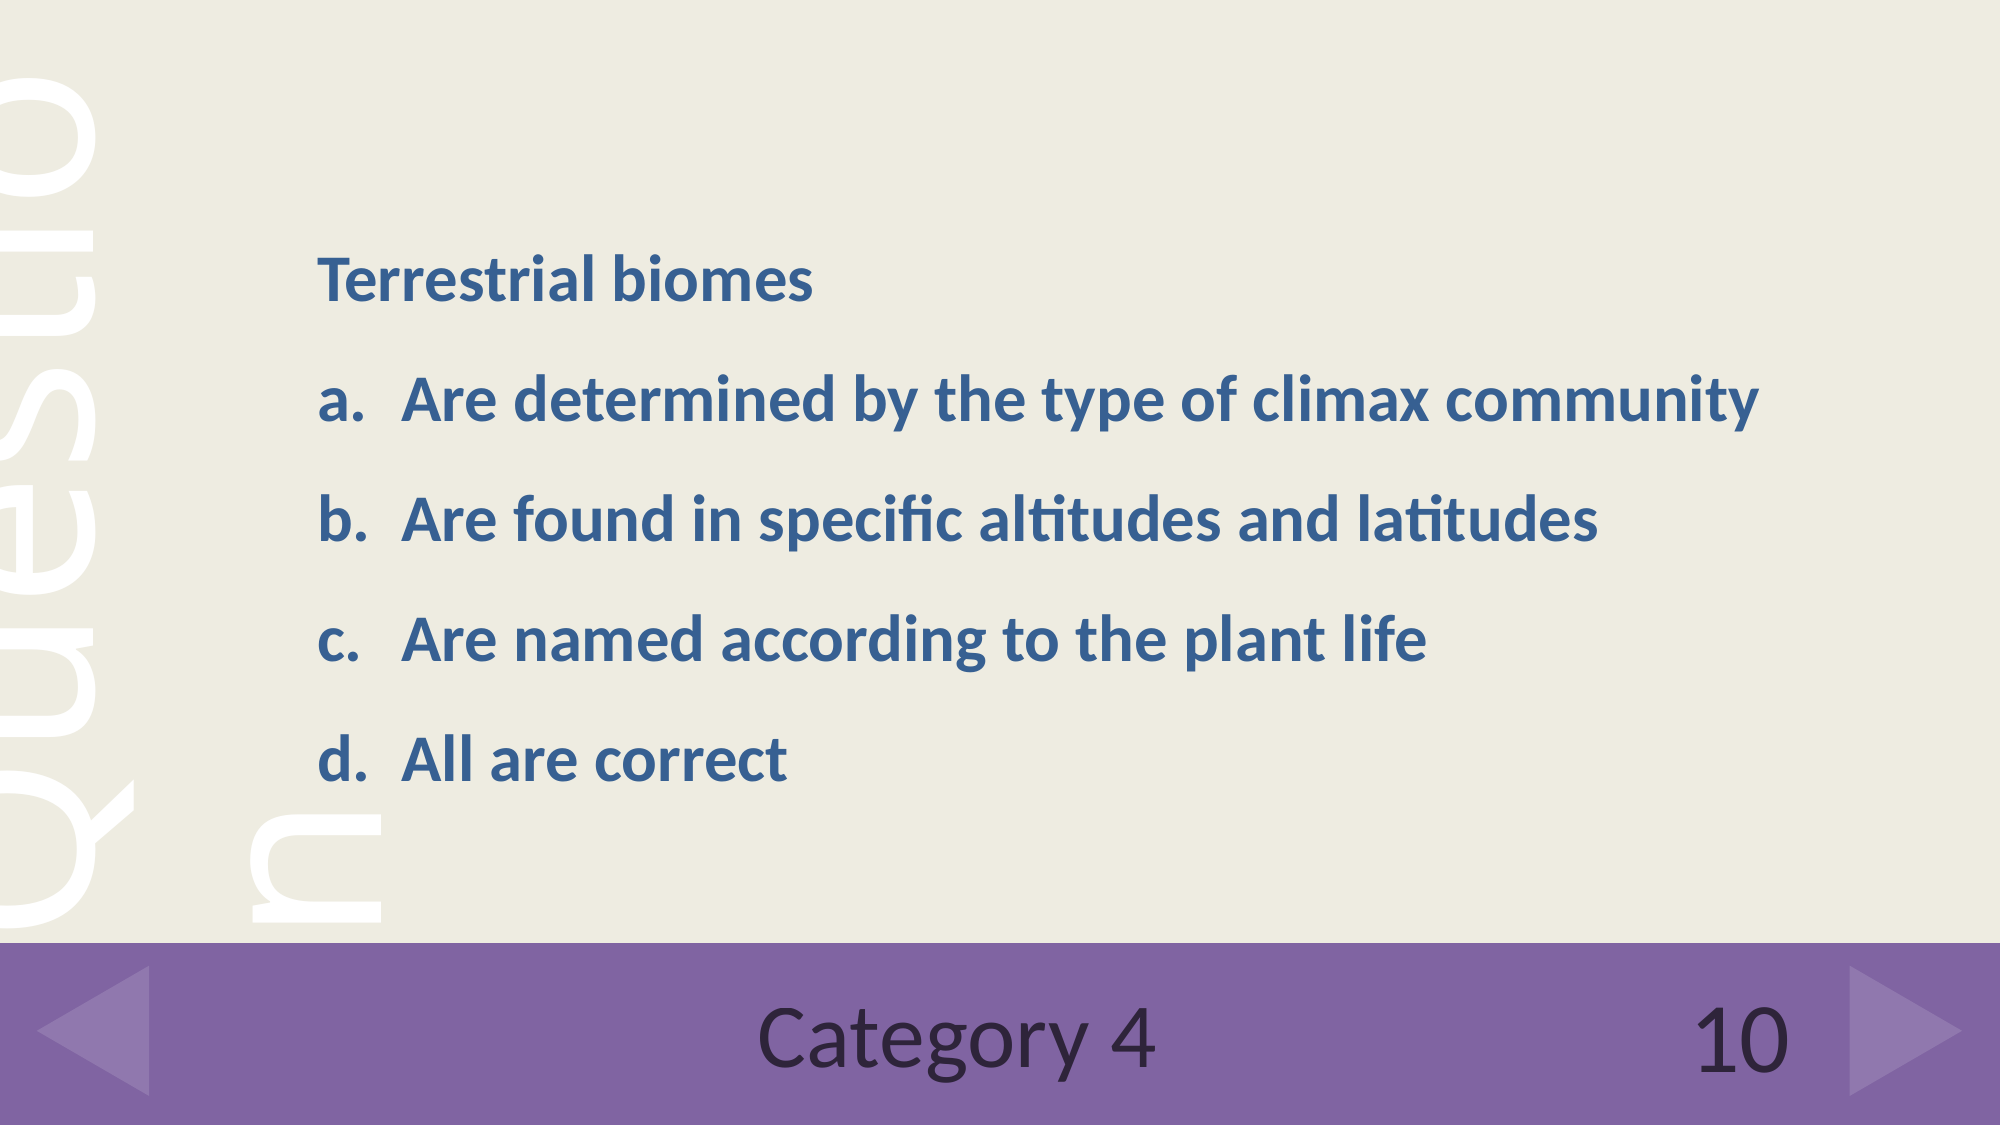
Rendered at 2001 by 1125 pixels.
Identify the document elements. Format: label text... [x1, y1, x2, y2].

list Terrestrial biomes Are determined by the type of climax community Are found in specific altitudes and latitudes Are named according to the plant life All are correct [302, 158, 1847, 831]
title Category 4 [57, 937, 1858, 1125]
